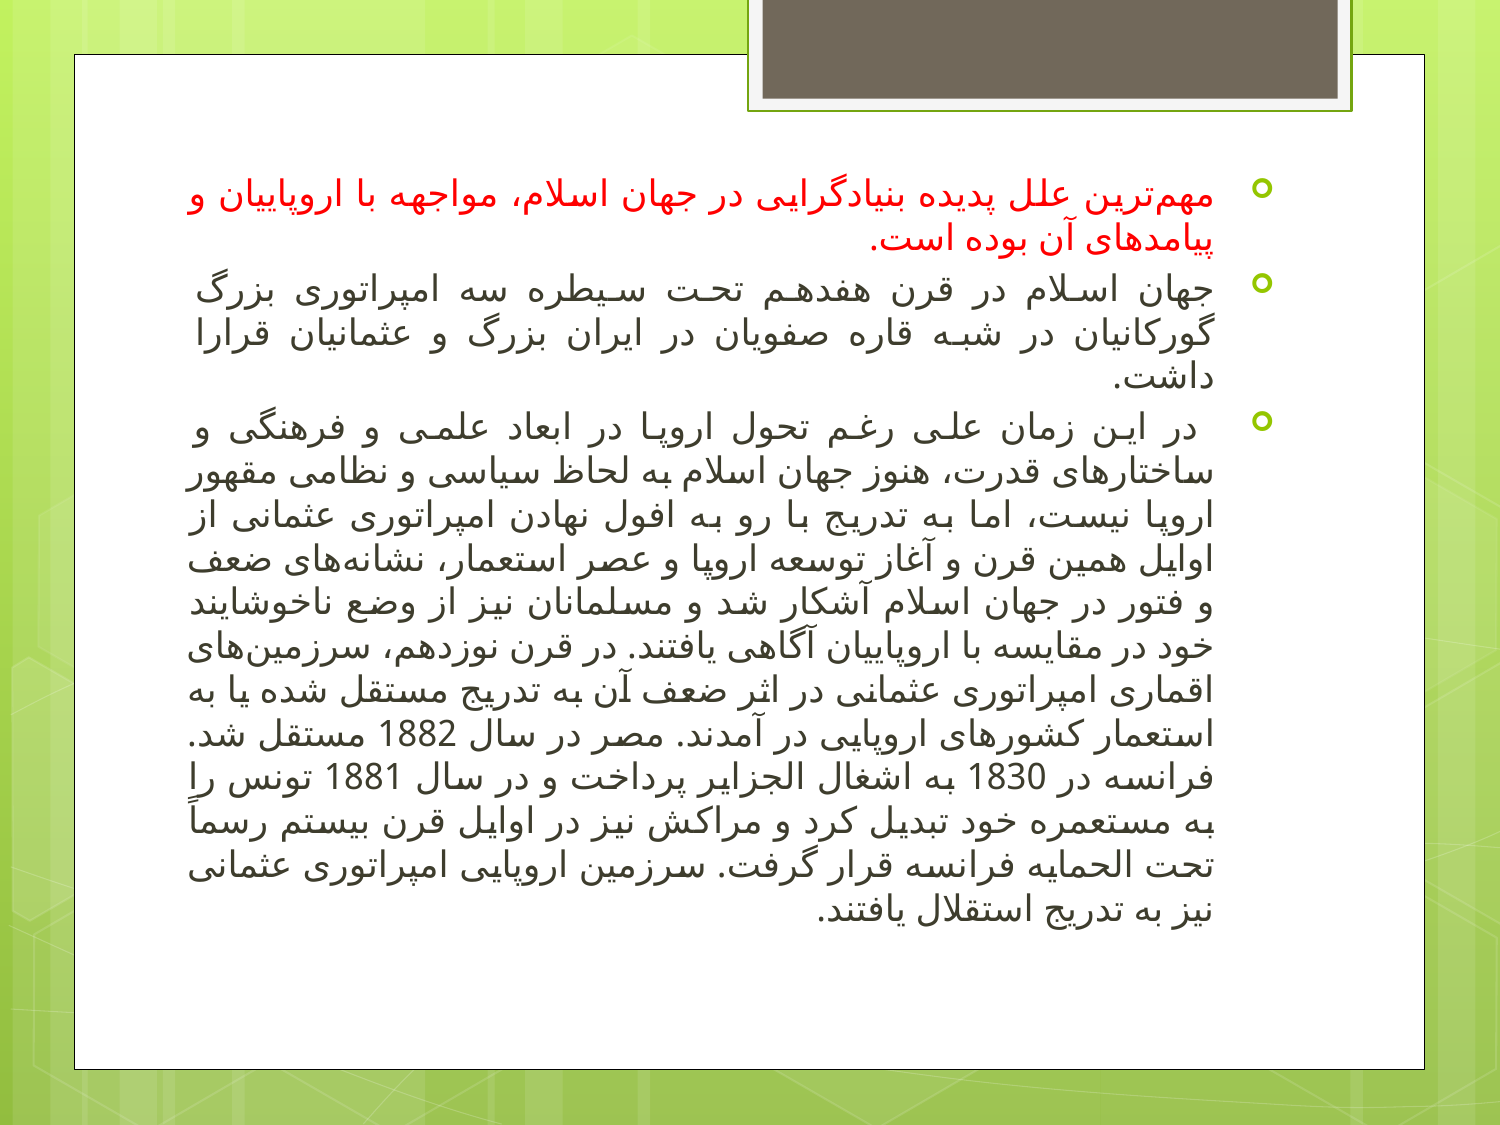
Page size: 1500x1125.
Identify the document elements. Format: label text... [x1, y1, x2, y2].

list مهم‌ترین علل پدیده بنیادگرایی در جهان اسلام، مواجهه با اروپاییان و پیامدهای آن بوده است. جهان اسلام در قرن هفدهم تحت سیطره سه امپراتوری بزرگ گورکانیان در شبه قاره صفویان در ایران بزرگ و عثمانیان قرارا داشت. در این زمان علی رغم تحول اروپا در ابعاد علمی و فرهنگی و ساختارهای قدرت، هنوز جهان اسلام به لحاظ سیاسی و نظامی مقهور اروپا نیست، اما به تدریج با رو به افول نهادن امپراتوری عثمانی از اوایل همین قرن و آغاز توسعه اروپا و عصر استعمار،‌ نشانه‌های ضعف و فتور در جهان اسلام آشکار شد و مسلمانان نیز از وضع ناخوشایند خود در مقایسه با اروپاییان آگاهی یافتند. در قرن نوزدهم، سرزمین‌های اقماری امپراتوری عثمانی در اثر ضعف آن به تدریج مستقل شده یا به استعمار کشور‌های اروپایی در آمدند. مصر در سال 1882 مستقل شد. فرانسه در 1830 به اشغال الجزایر پرداخت و در سال 1881 تونس را به مستعمره خود تبدیل کرد و مراکش نیز در اوایل قرن بیستم رسماً تحت الحمایه فرانسه قرار گرفت. سرزمین اروپایی امپراتوری عثمانی نیز به تدریج استقلال یافتند. [171, 162, 1283, 957]
